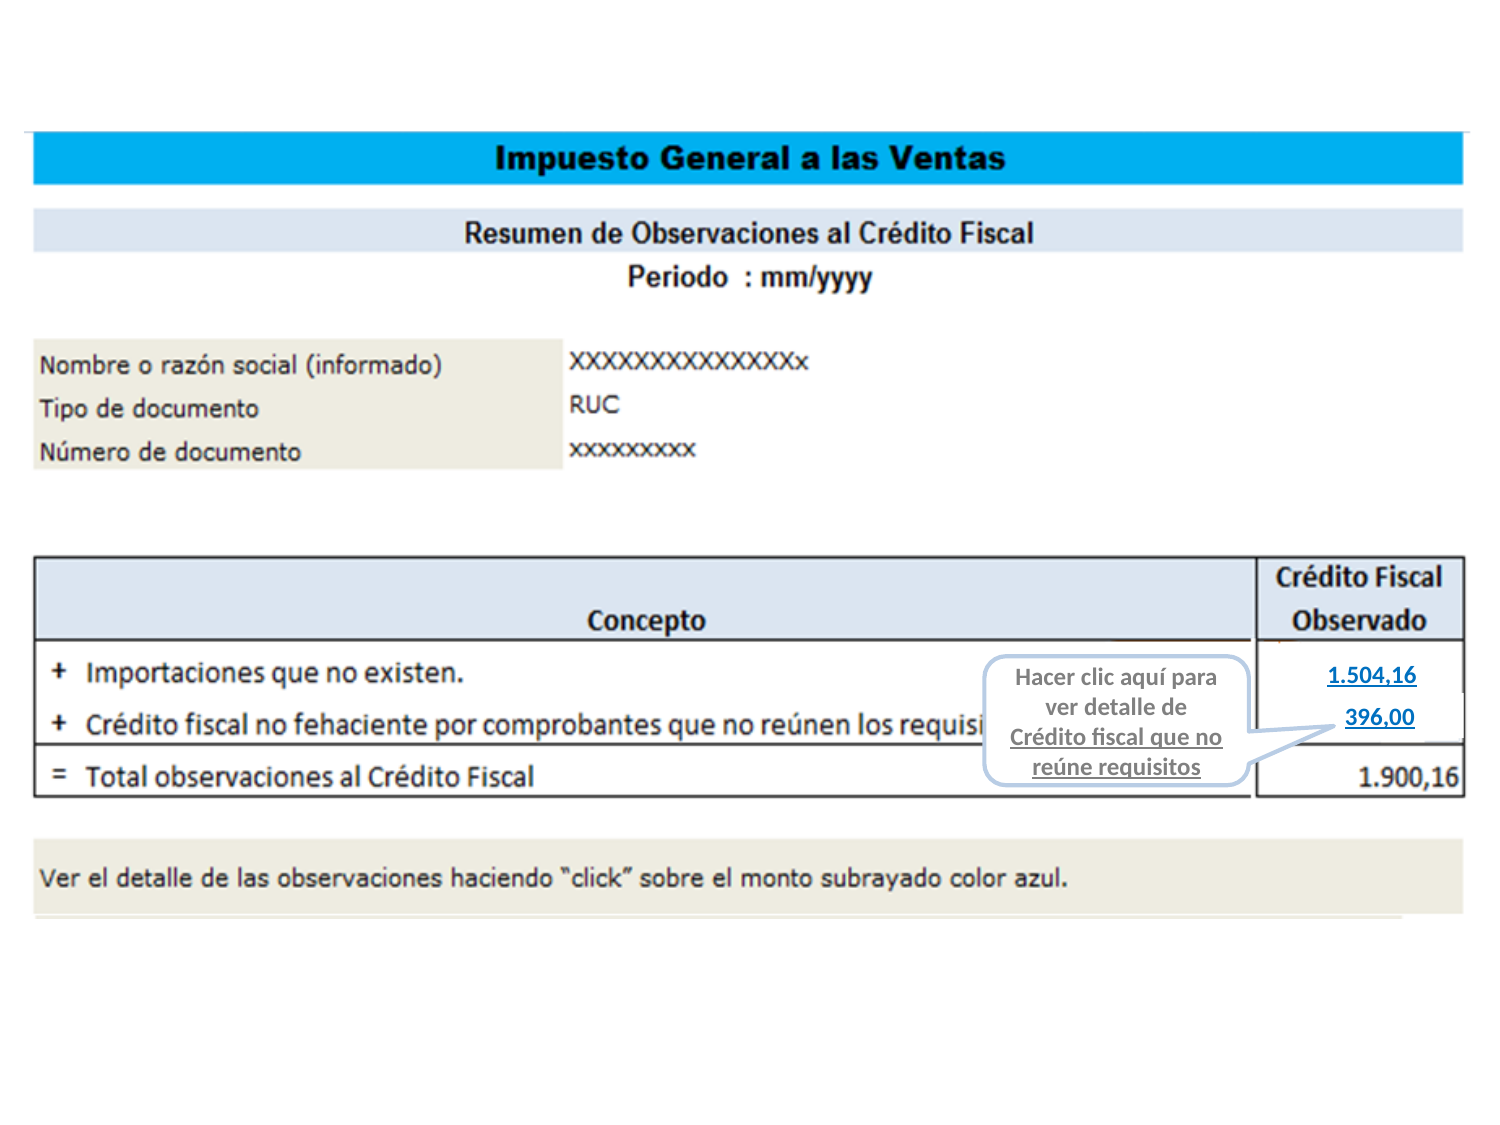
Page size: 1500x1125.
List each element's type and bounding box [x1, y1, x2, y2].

picture [24, 130, 1472, 920]
